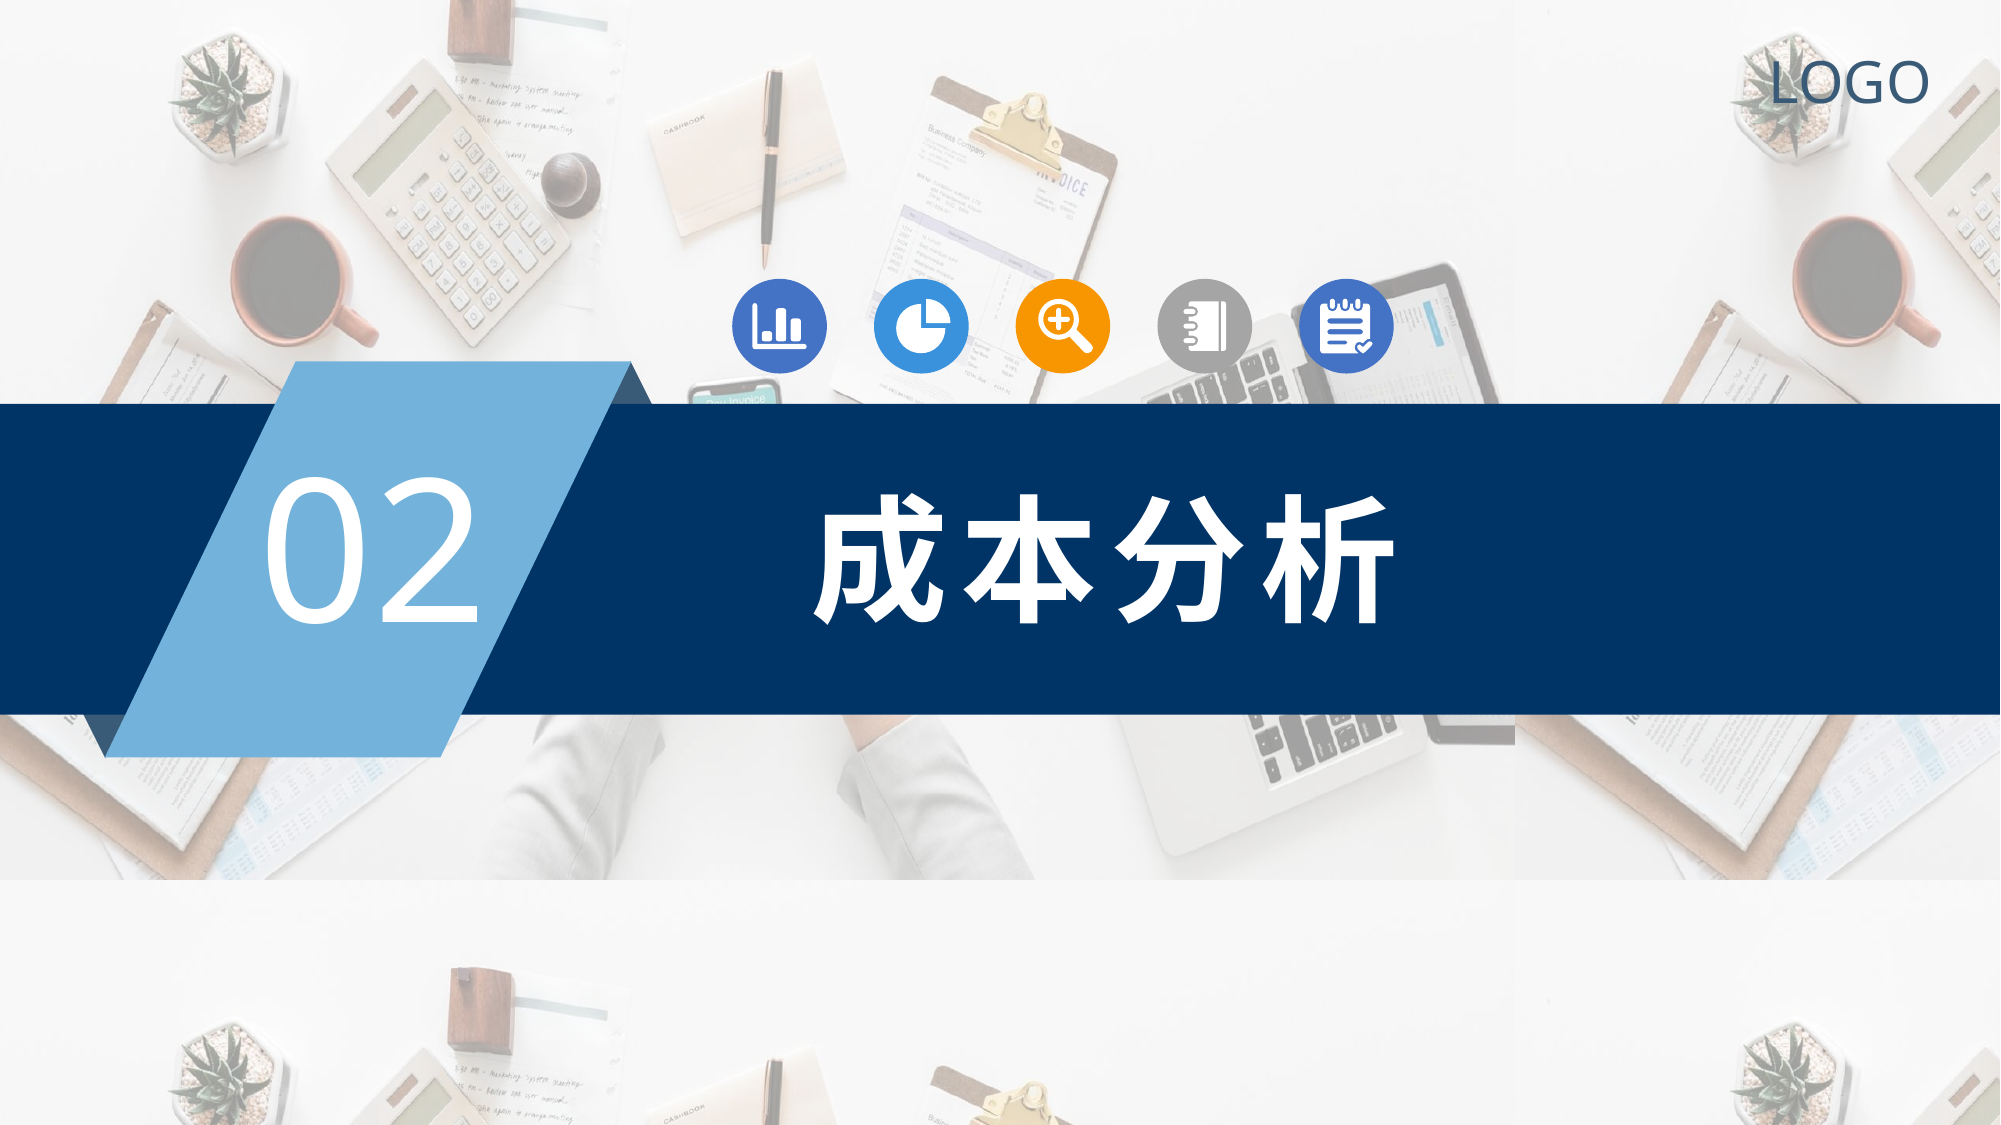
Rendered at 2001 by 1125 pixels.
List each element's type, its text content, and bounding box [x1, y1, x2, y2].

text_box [732, 278, 827, 374]
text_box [1157, 278, 1253, 374]
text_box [0, 361, 2000, 759]
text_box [1299, 278, 1394, 374]
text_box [873, 278, 969, 374]
text_box LOGO [1754, 38, 1967, 123]
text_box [1015, 278, 1111, 374]
